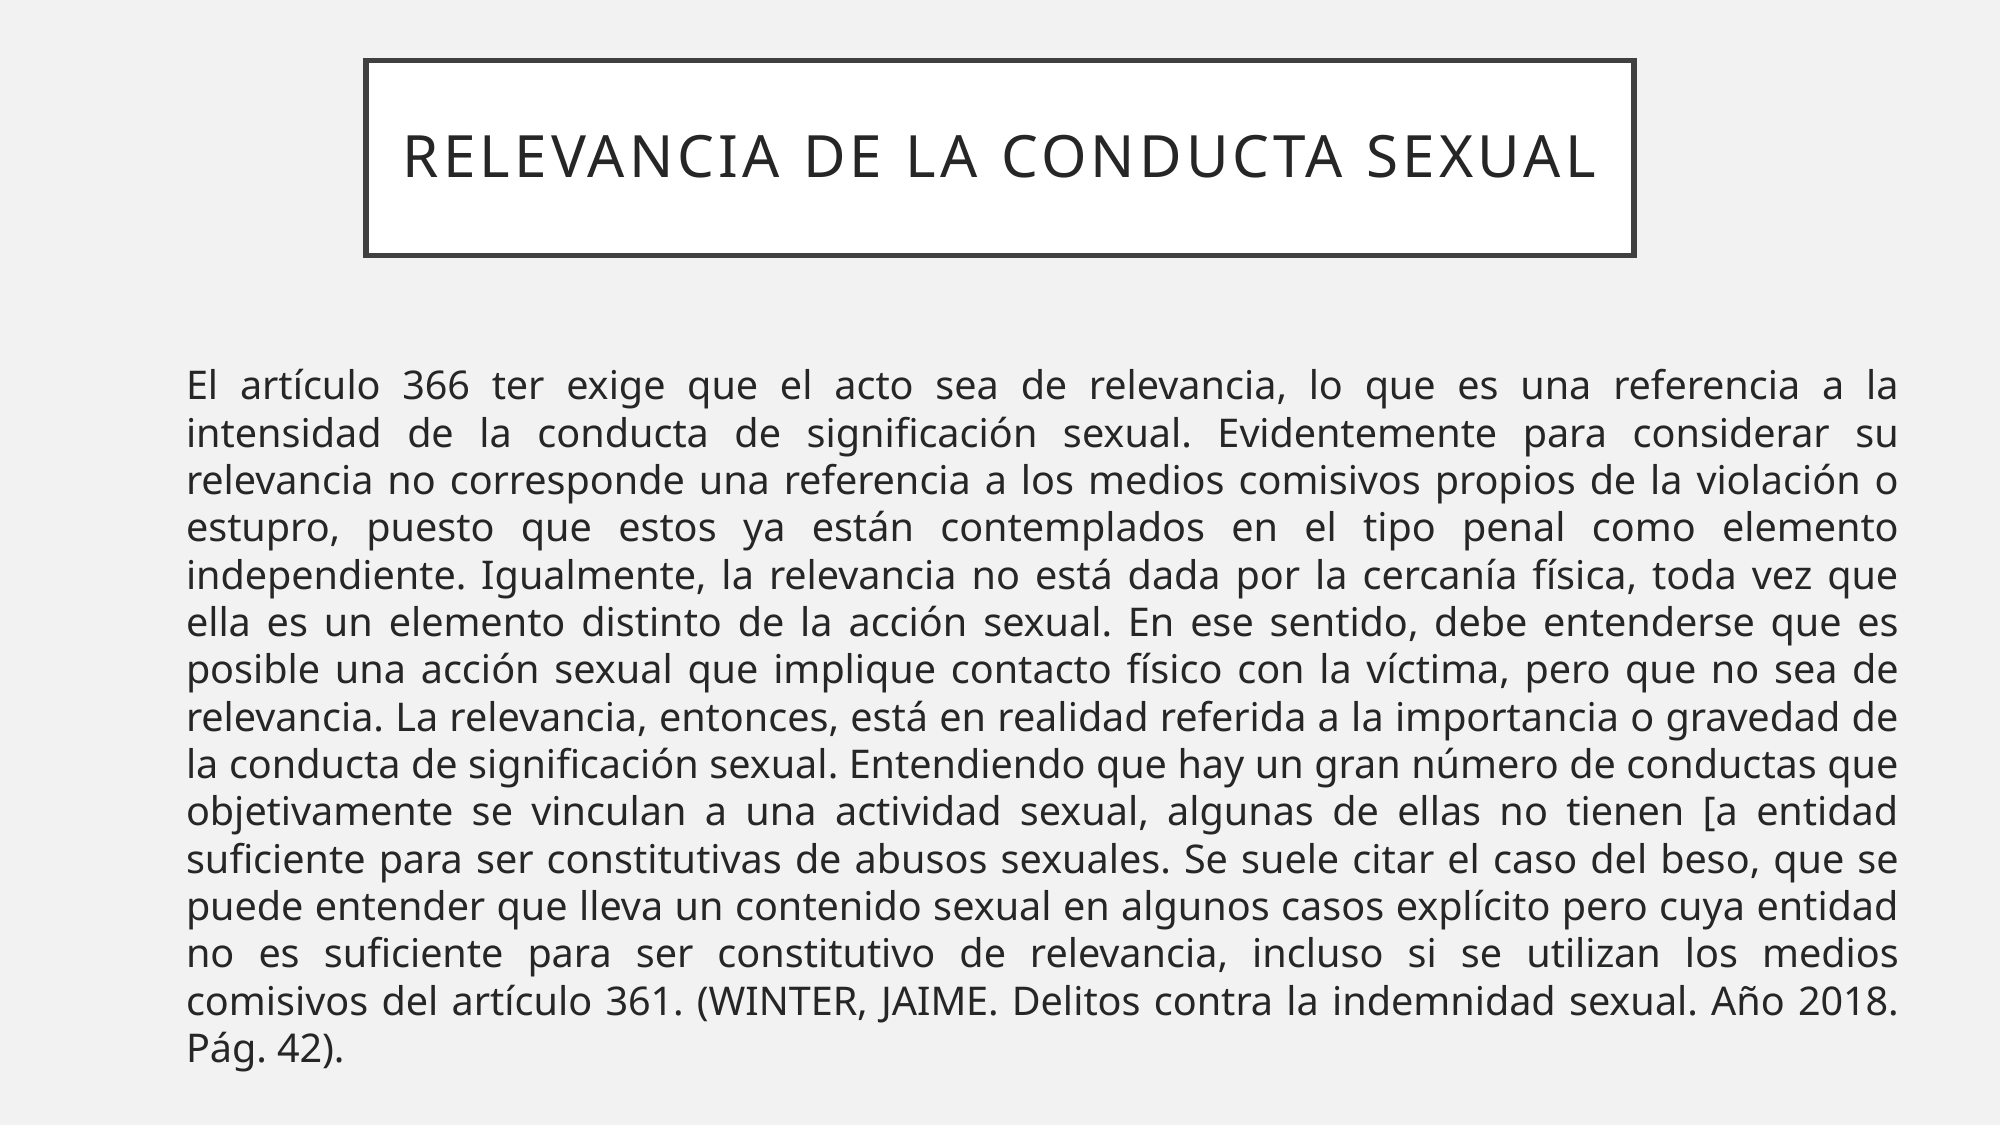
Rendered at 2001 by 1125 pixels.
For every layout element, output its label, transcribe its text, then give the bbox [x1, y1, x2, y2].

title Relevancia de la conducta sexual [363, 58, 1637, 258]
list El artículo 366 ter exige que el acto sea de relevancia, lo que es una referencia a la intensidad de la conducta de significación sexual. Evidentemente para considerar su relevancia no corresponde una referencia a los medios comisivos propios de la violación o estupro, puesto que estos ya están contemplados en el tipo penal como elemento independiente. Igualmente, la relevancia no está dada por la cercanía física, toda vez que ella es un elemento distinto de la acción sexual. En ese sentido, debe entenderse que es posible una acción sexual que implique contacto físico con la víctima, pero que no sea de relevancia. La relevancia, entonces, está en realidad referida a la importancia o gravedad de la conducta de significación sexual. Entendiendo que hay un gran número de conductas que objetivamente se vinculan a una actividad sexual, algunas de ellas no tienen [a entidad suficiente para ser constitutivas de abusos sexuales. Se suele citar el caso del beso, que se puede entender que lleva un contenido sexual en algunos casos explícito pero cuya entidad no es suficiente para ser constitutivo de relevancia, incluso si se utilizan los medios comisivos del artículo 361. (WINTER, JAIME. Delitos contra la indemnidad sexual. Año 2018. Pág. 42). [171, 352, 1916, 1085]
